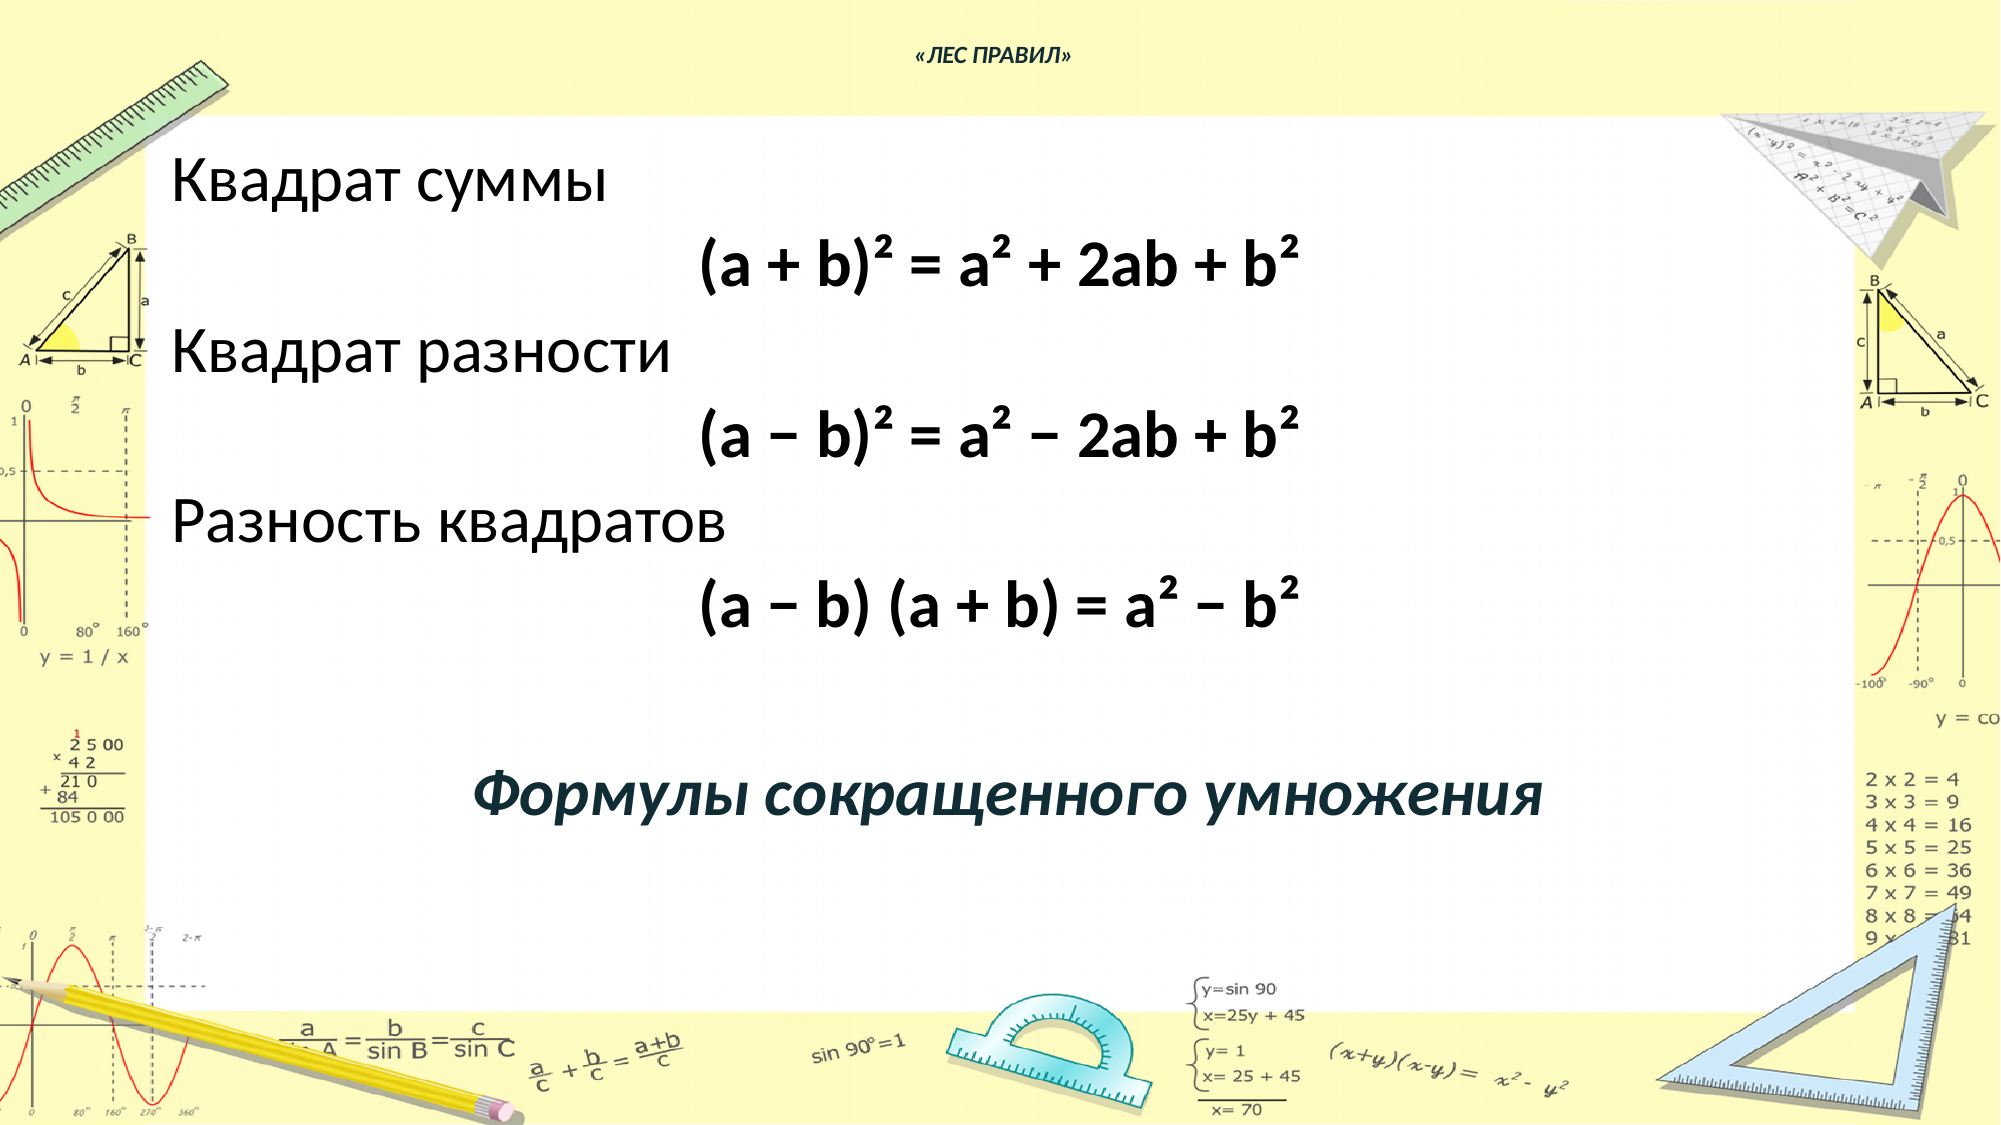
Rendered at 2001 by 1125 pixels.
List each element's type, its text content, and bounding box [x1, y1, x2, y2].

picture [0, 0, 2001, 1125]
list Квадрат суммы (а + b)² = a² + 2ab + b² Квадрат разности (а − b)² = a² − 2ab + b² Разность квадратов (а − b) (a + b) = a² − b² Формулы сокращенного умножения [156, 136, 1844, 1008]
title «ЛЕС ПРАВИЛ» [93, 0, 1894, 108]
